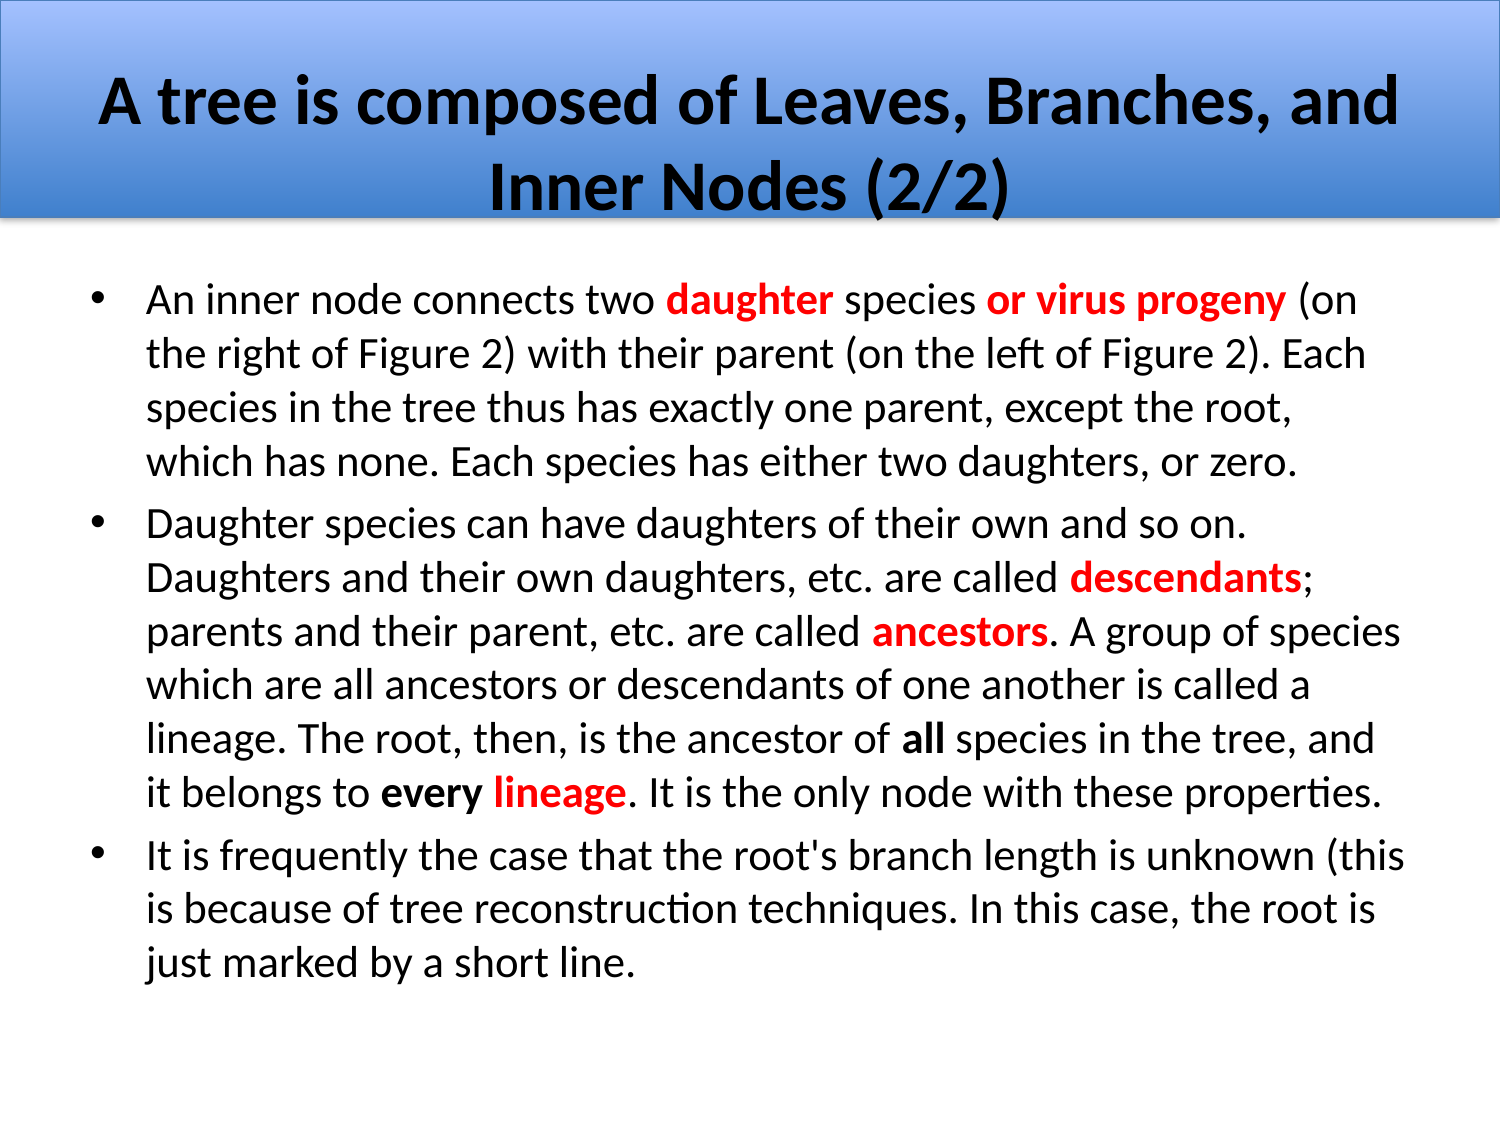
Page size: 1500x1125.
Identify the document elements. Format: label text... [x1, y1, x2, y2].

list An inner node connects two daughter species or virus progeny (on the right of Figure 2) with their parent (on the left of Figure 2). Each species in the tree thus has exactly one parent, except the root, which has none. Each species has either two daughters, or zero. Daughter species can have daughters of their own and so on. Daughters and their own daughters, etc. are called descendants; parents and their parent, etc. are called ancestors. A group of species which are all ancestors or descendants of one another is called a lineage. The root, then, is the ancestor of all species in the tree, and it belongs to every lineage. It is the only node with these properties. It is frequently the case that the root's branch length is unknown (this is because of tree reconstruction techniques. In this case, the root is just marked by a short line. [75, 262, 1425, 1005]
title A tree is composed of Leaves, Branches, and Inner Nodes (2/2) [75, 45, 1425, 233]
